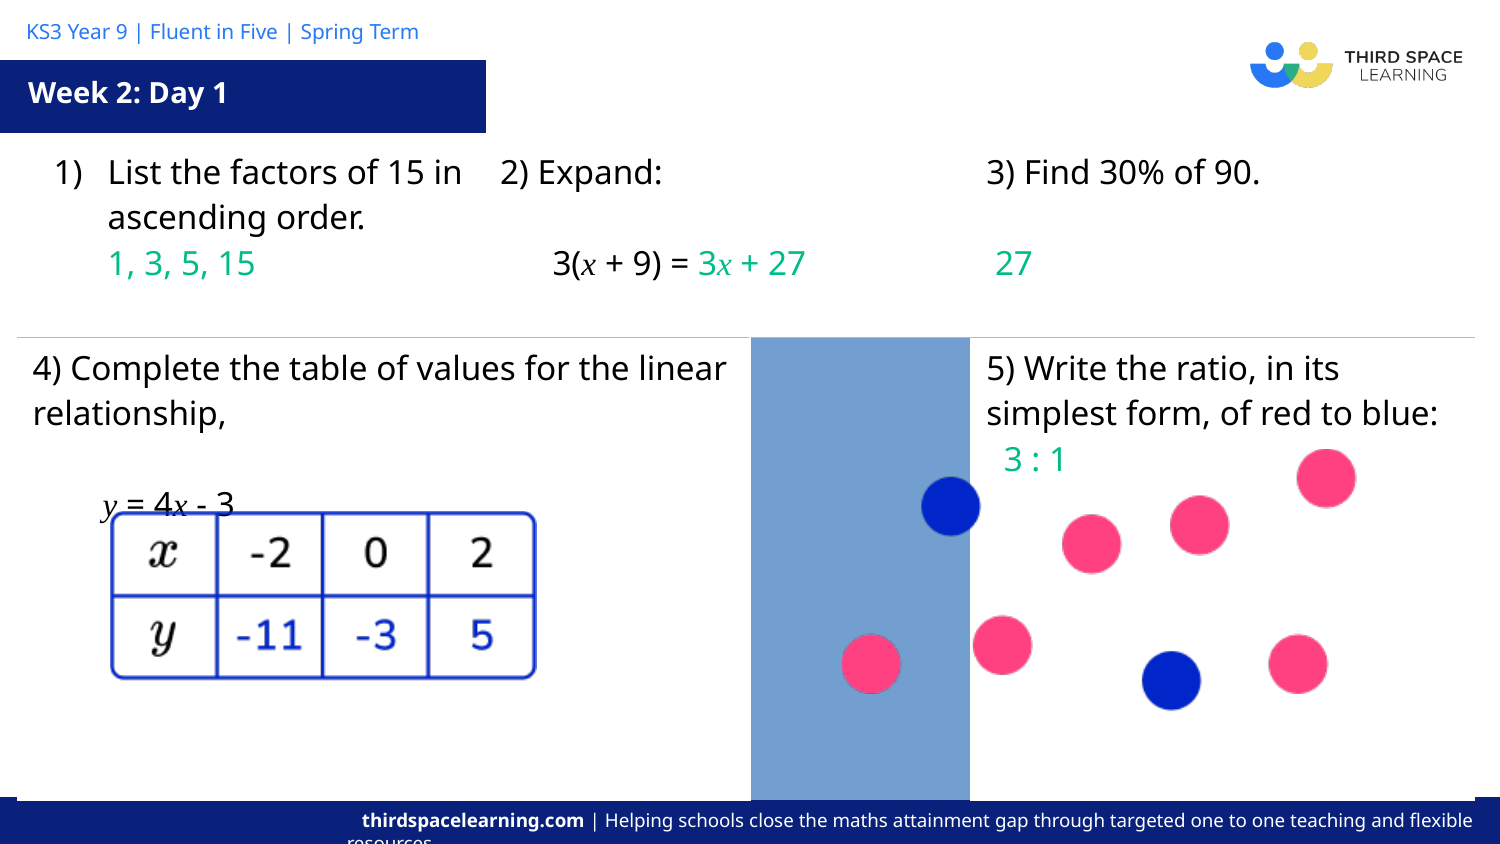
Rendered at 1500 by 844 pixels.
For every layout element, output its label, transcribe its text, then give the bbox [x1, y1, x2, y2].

table_cell 4) Complete the table of values for the linear relationship, y = 4x - 3 [19, 338, 749, 799]
text_box Week 2: Day 1 [13, 59, 383, 125]
picture [842, 449, 1363, 719]
table_header 2) Expand: 3(x + 9) = 3x + 27 [486, 142, 970, 337]
table_cell 5) Write the ratio, in its simplest form, of red to blue: 3 : 1 [972, 338, 1474, 799]
table_header 3) Find 30% of 90. 27 [972, 142, 1474, 337]
picture [109, 511, 537, 683]
picture [1250, 33, 1465, 99]
table_header List the factors of 15 in ascending order. 1, 3, 5, 15 [19, 142, 484, 337]
